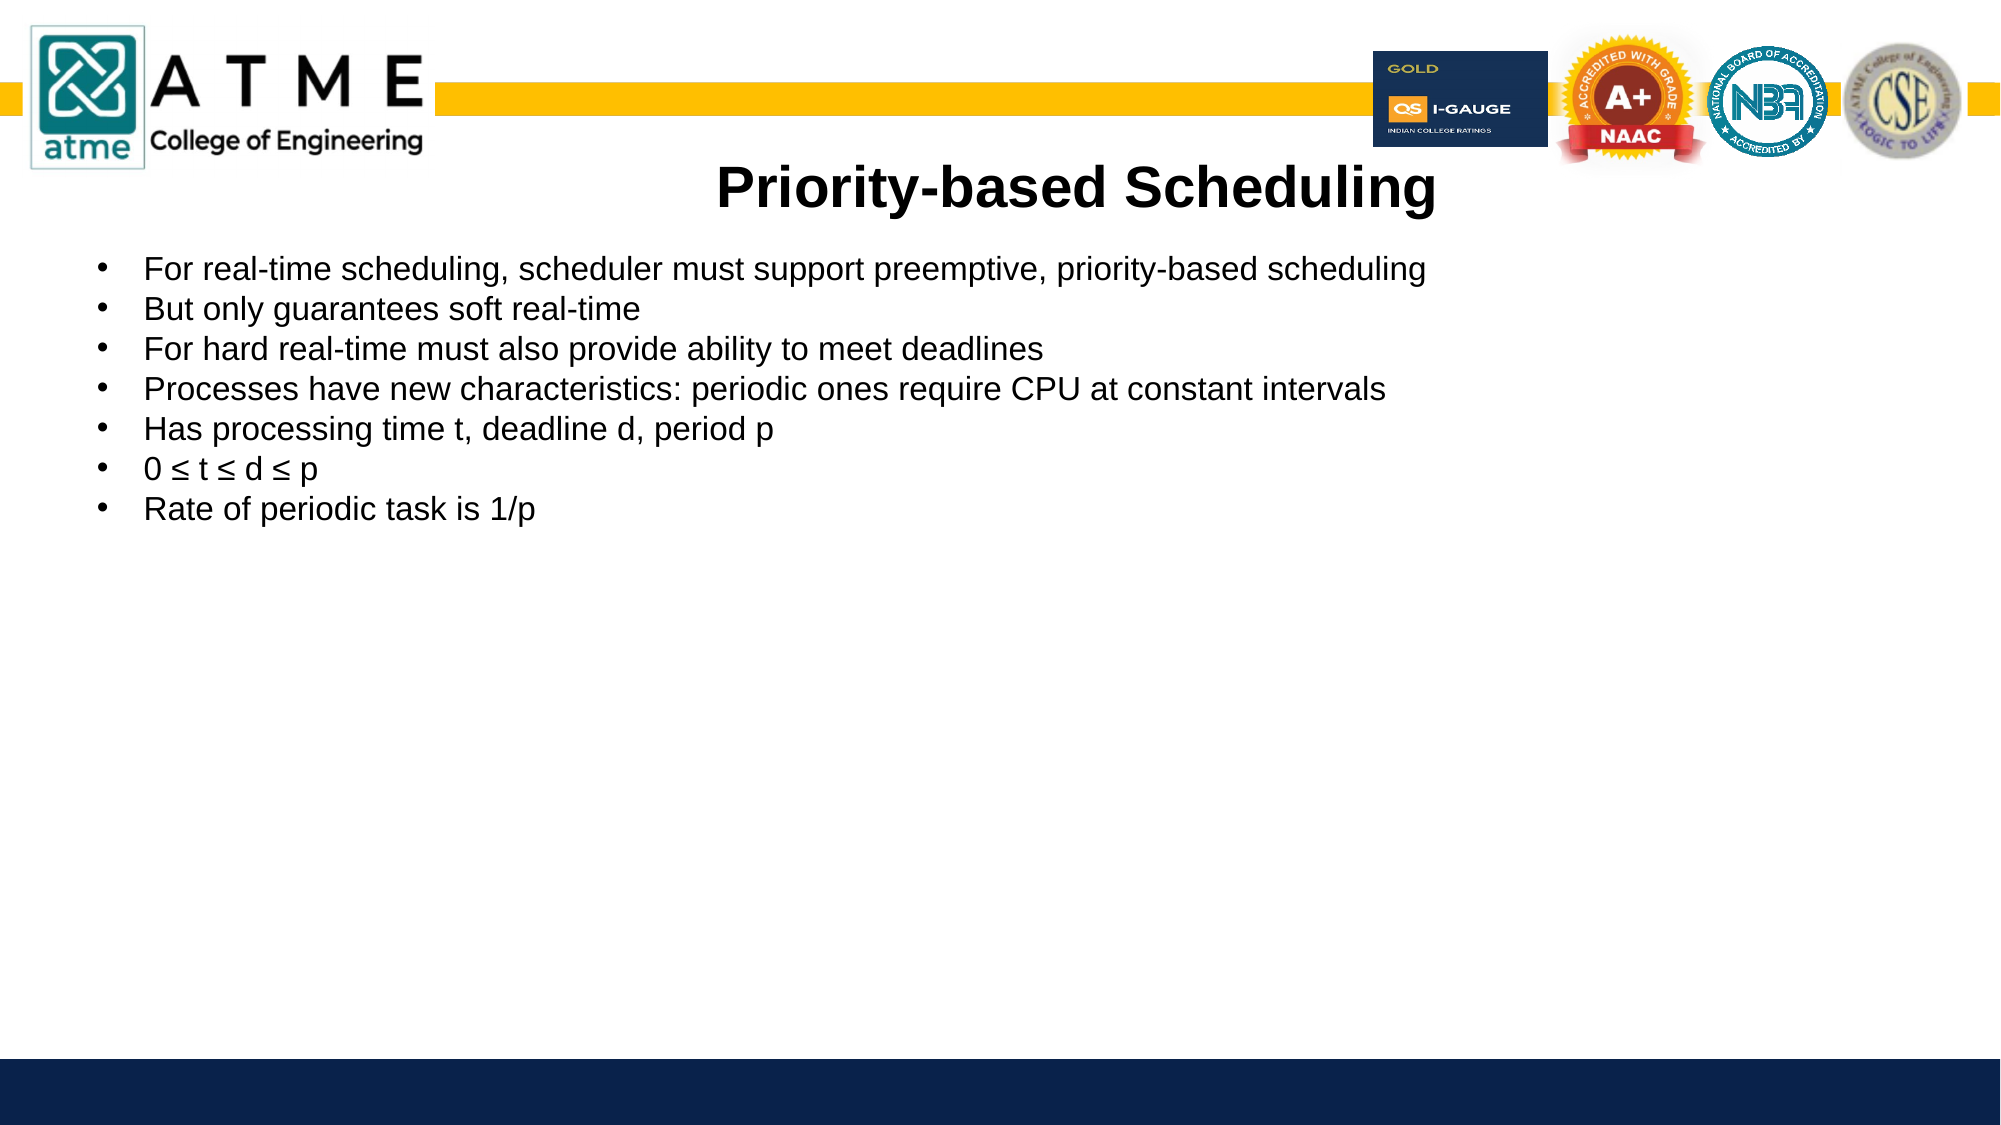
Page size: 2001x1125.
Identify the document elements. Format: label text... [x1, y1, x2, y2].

picture [22, 15, 435, 178]
text_box For real-time scheduling, scheduler must support preemptive, priority-based scheduling But only guarantees soft real-time For hard real-time must also provide ability to meet deadlines Processes have new characteristics: periodic ones require CPU at constant intervals Has processing time t, deadline d, period p 0 ≤ t ≤ d ≤ p Rate of periodic task is 1/p [82, 239, 1444, 535]
picture [1373, 20, 1828, 180]
text_box Priority-based Scheduling [701, 141, 1454, 227]
picture [1840, 26, 1968, 176]
picture [0, 1059, 2001, 1125]
